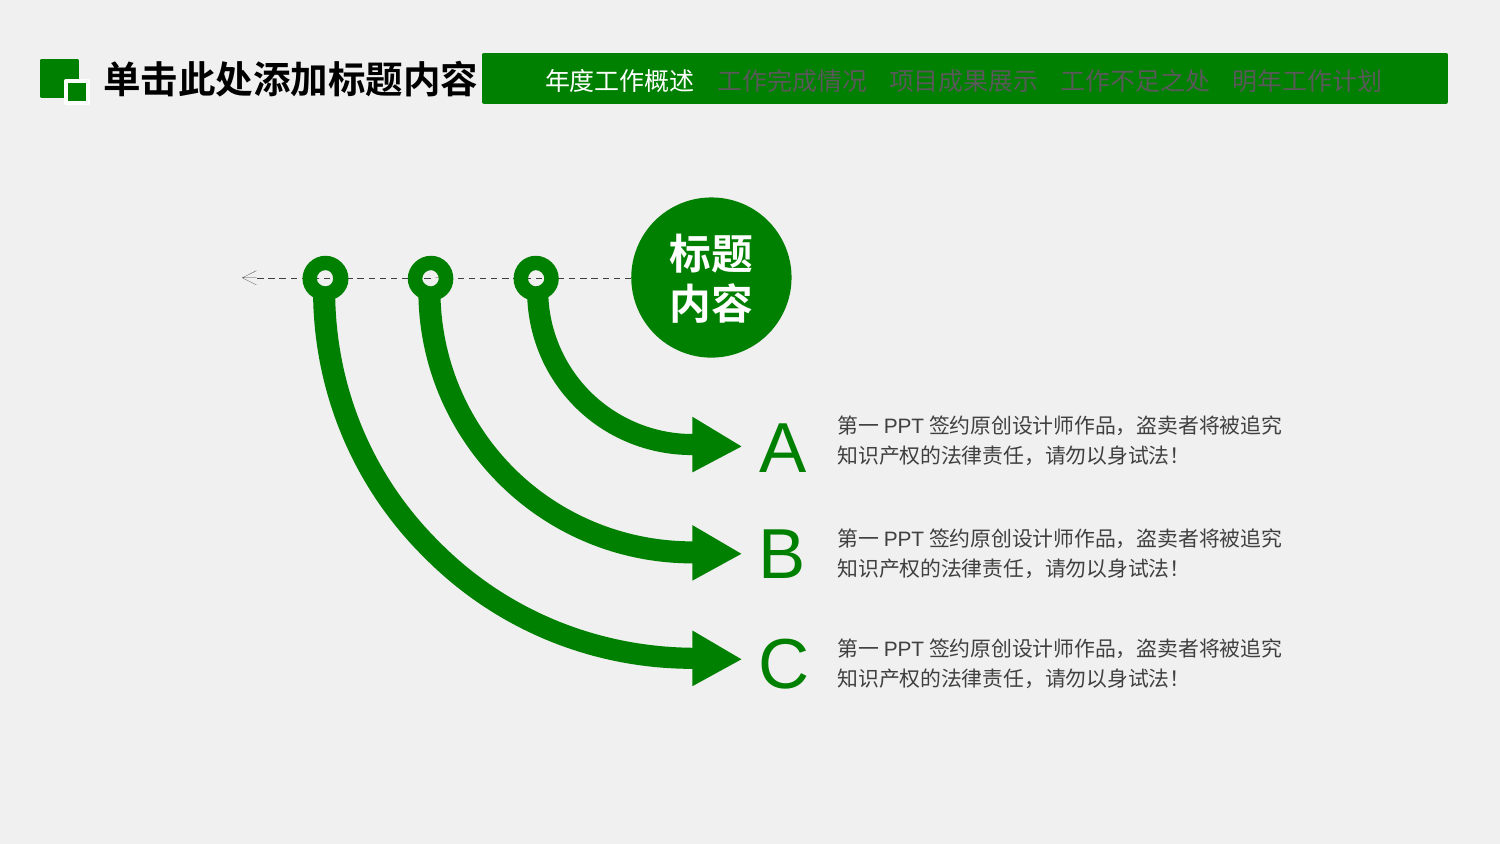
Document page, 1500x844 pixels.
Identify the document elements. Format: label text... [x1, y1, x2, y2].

text_box [407, 255, 454, 301]
text_box [418, 298, 742, 581]
text_box [527, 298, 742, 473]
text_box A [750, 397, 817, 492]
text_box [302, 255, 349, 301]
text_box [313, 298, 742, 687]
text_box 第一PPT签约原创设计师作品，盗卖者将被追究知识产权的法律责任，请勿以身试法！ [828, 515, 1306, 585]
text_box C [749, 612, 819, 707]
text_box 标题内容 [631, 197, 792, 358]
text_box [513, 255, 559, 301]
text_box B [749, 503, 816, 598]
text_box 单击此处添加标题内容 [88, 48, 680, 108]
text_box 第一PPT签约原创设计师作品，盗卖者将被追究知识产权的法律责任，请勿以身试法！ [828, 626, 1306, 696]
text_box 第一PPT签约原创设计师作品，盗卖者将被追究知识产权的法律责任，请勿以身试法！ [828, 402, 1306, 472]
